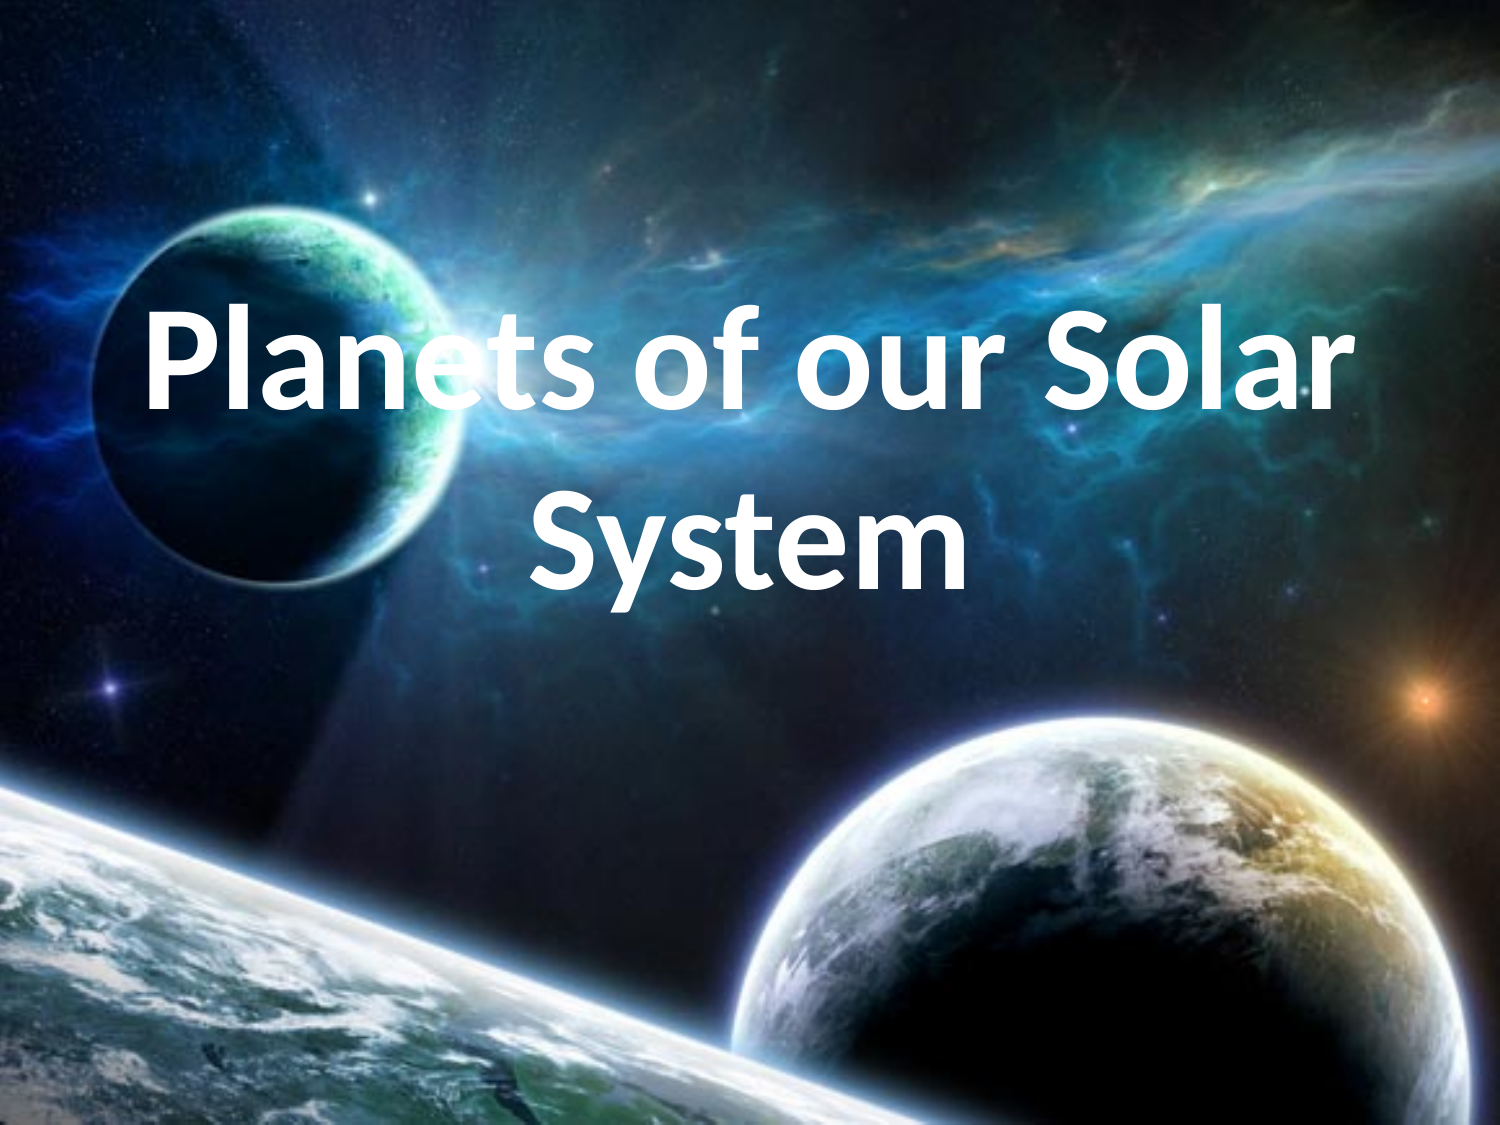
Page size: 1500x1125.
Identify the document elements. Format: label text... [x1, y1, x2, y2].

title Planets of our Solar System [75, 45, 1425, 835]
picture [0, 0, 1500, 1125]
